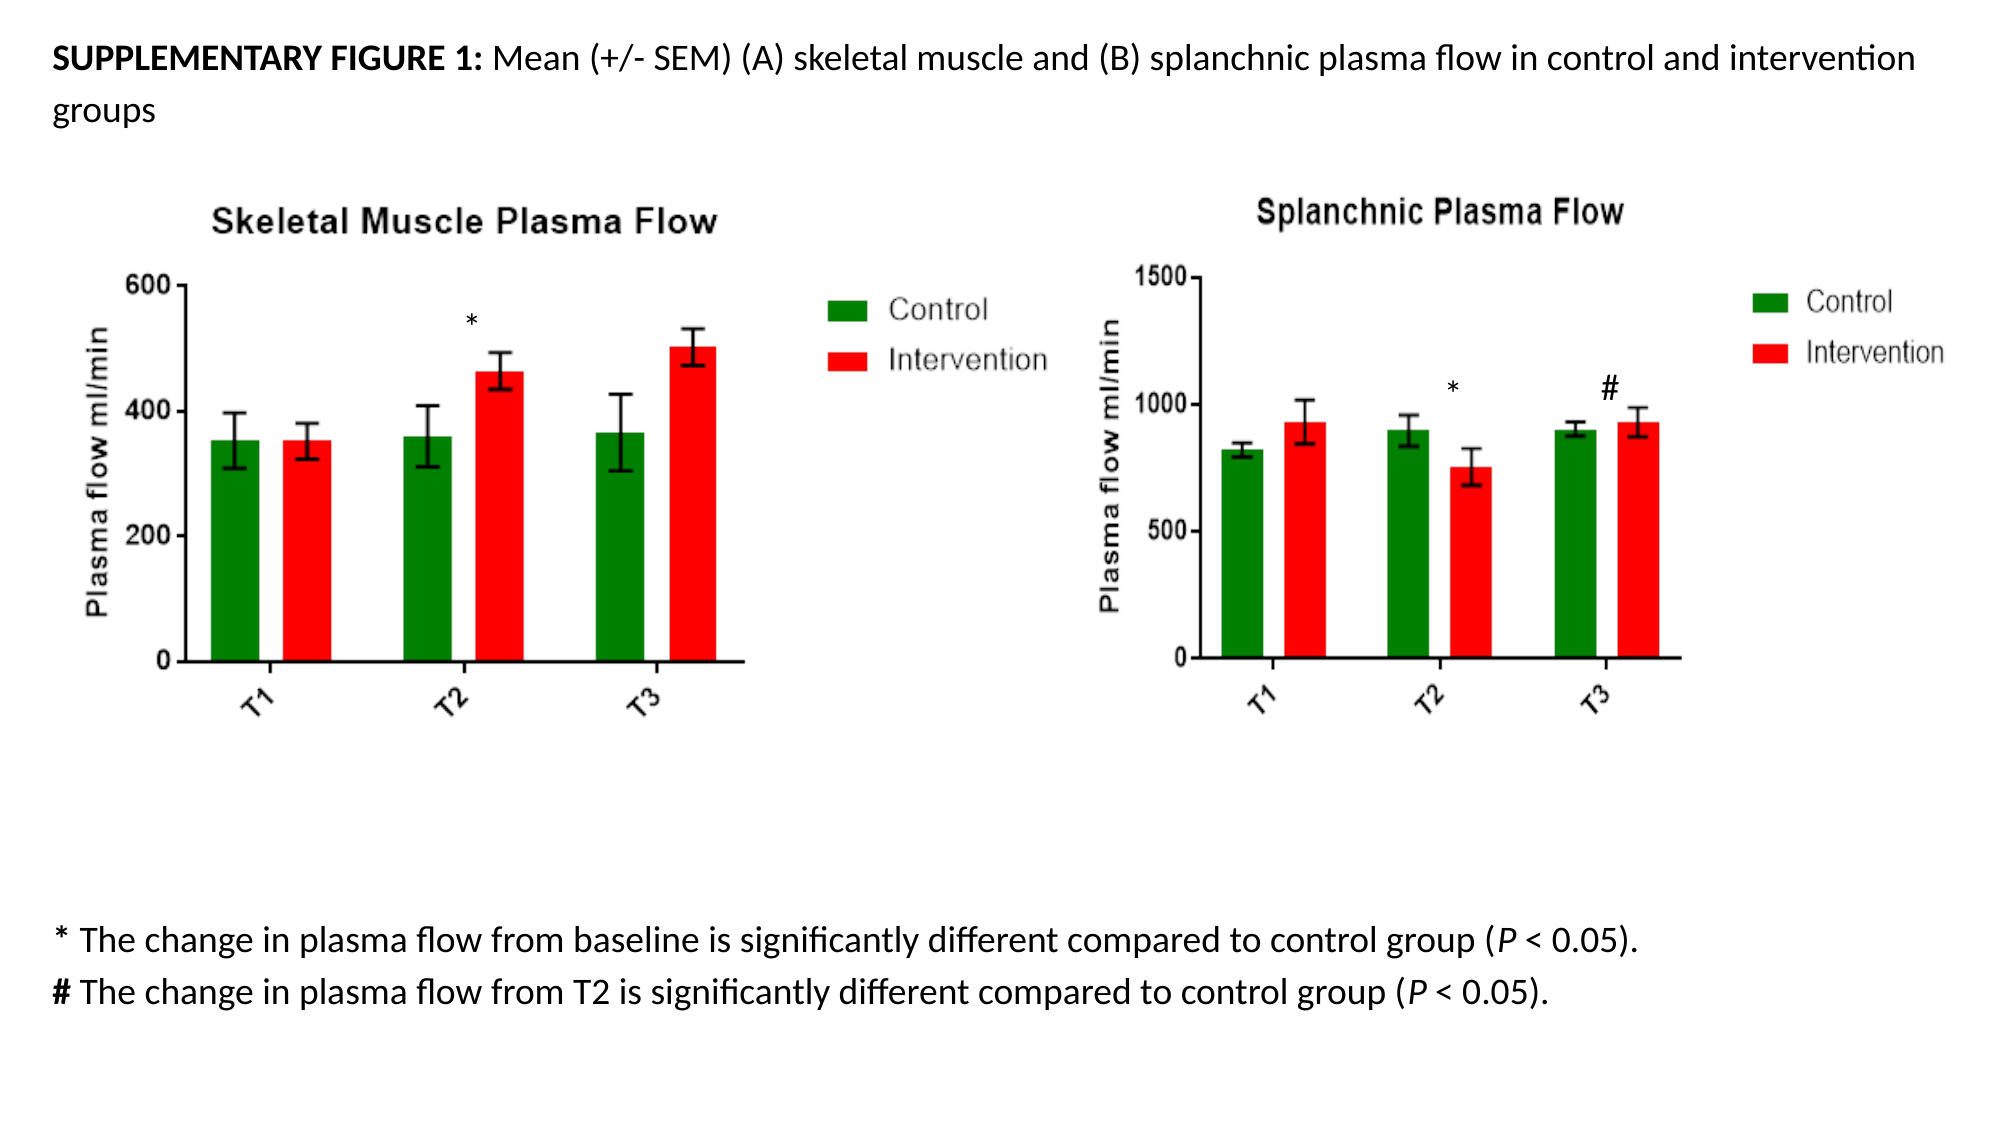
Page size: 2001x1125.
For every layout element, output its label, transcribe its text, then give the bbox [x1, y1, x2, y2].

text_box SUPPLEMENTARY FIGURE 1: Mean (+/- SEM) (A) skeletal muscle and (B) splanchnic plasma flow in control and intervention groups [37, 18, 1989, 137]
picture [53, 165, 1972, 754]
text_box * The change in plasma flow from baseline is significantly different compared to control group (P < 0.05). # The change in plasma flow from T2 is significantly different compared to control group (P < 0.05). [37, 901, 1902, 1020]
